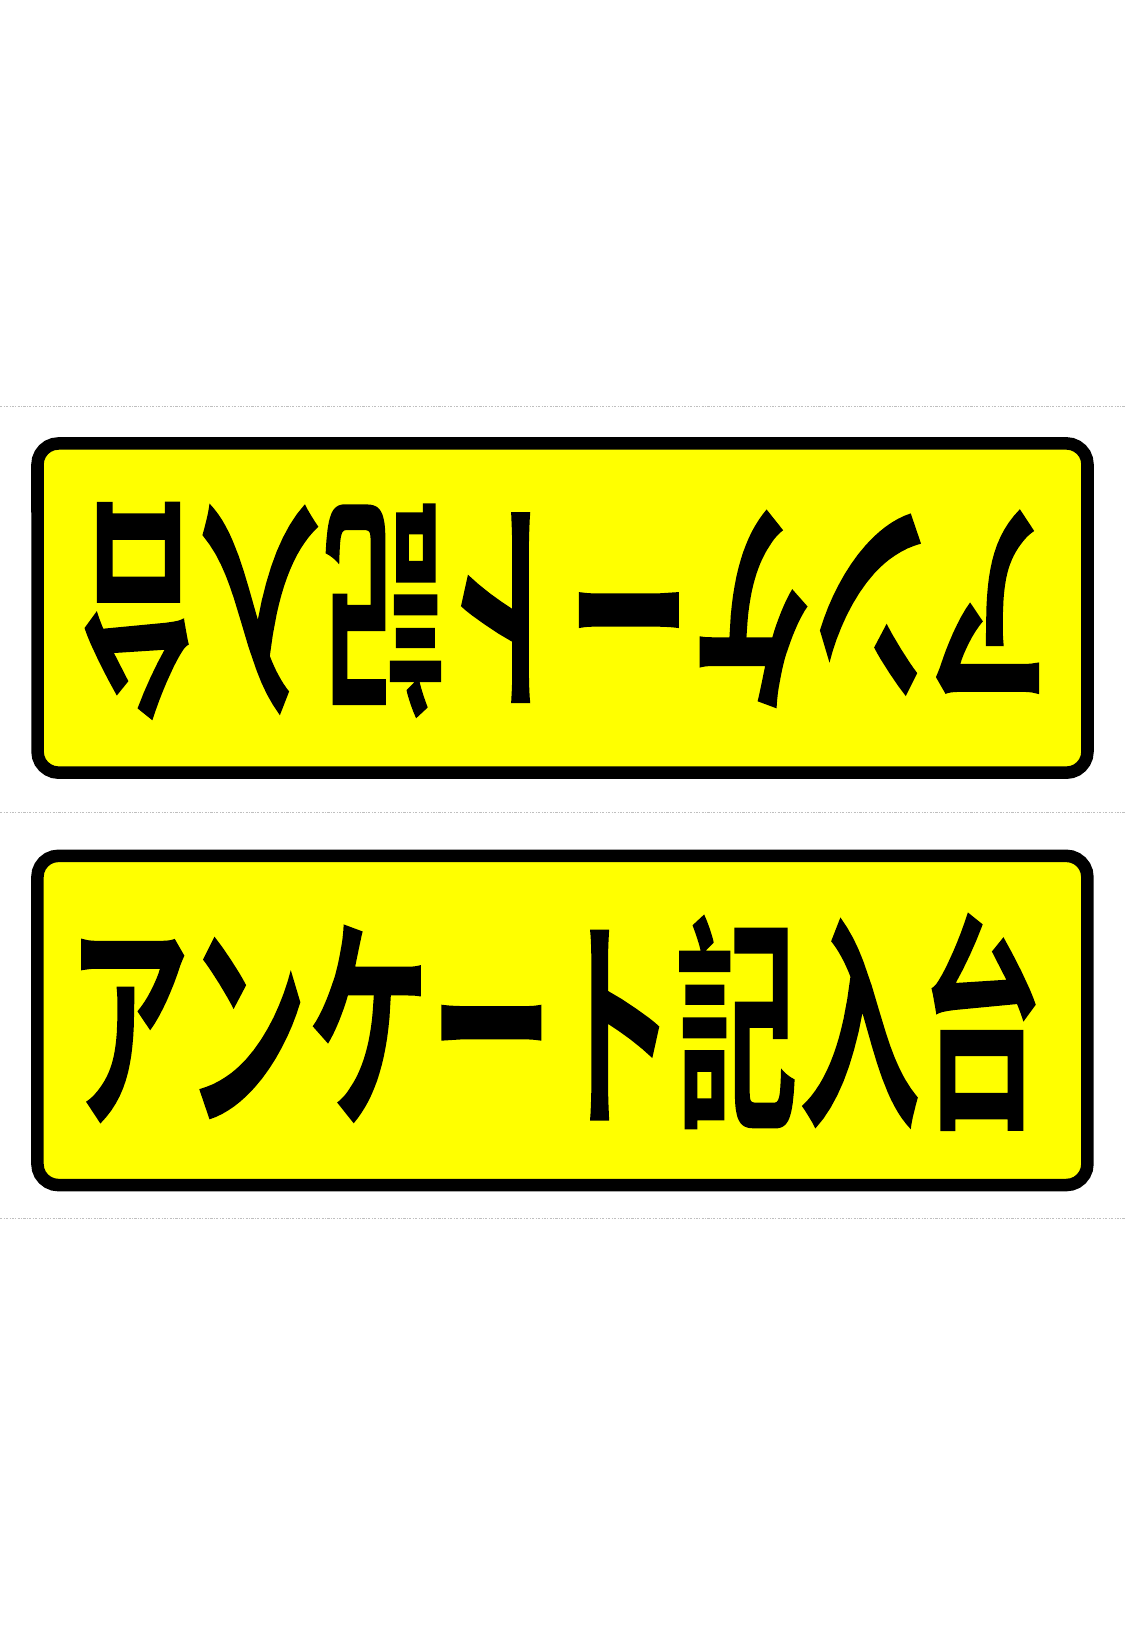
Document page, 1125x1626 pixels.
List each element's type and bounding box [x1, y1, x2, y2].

text_box [36, 854, 1089, 1187]
text_box [36, 442, 1089, 774]
